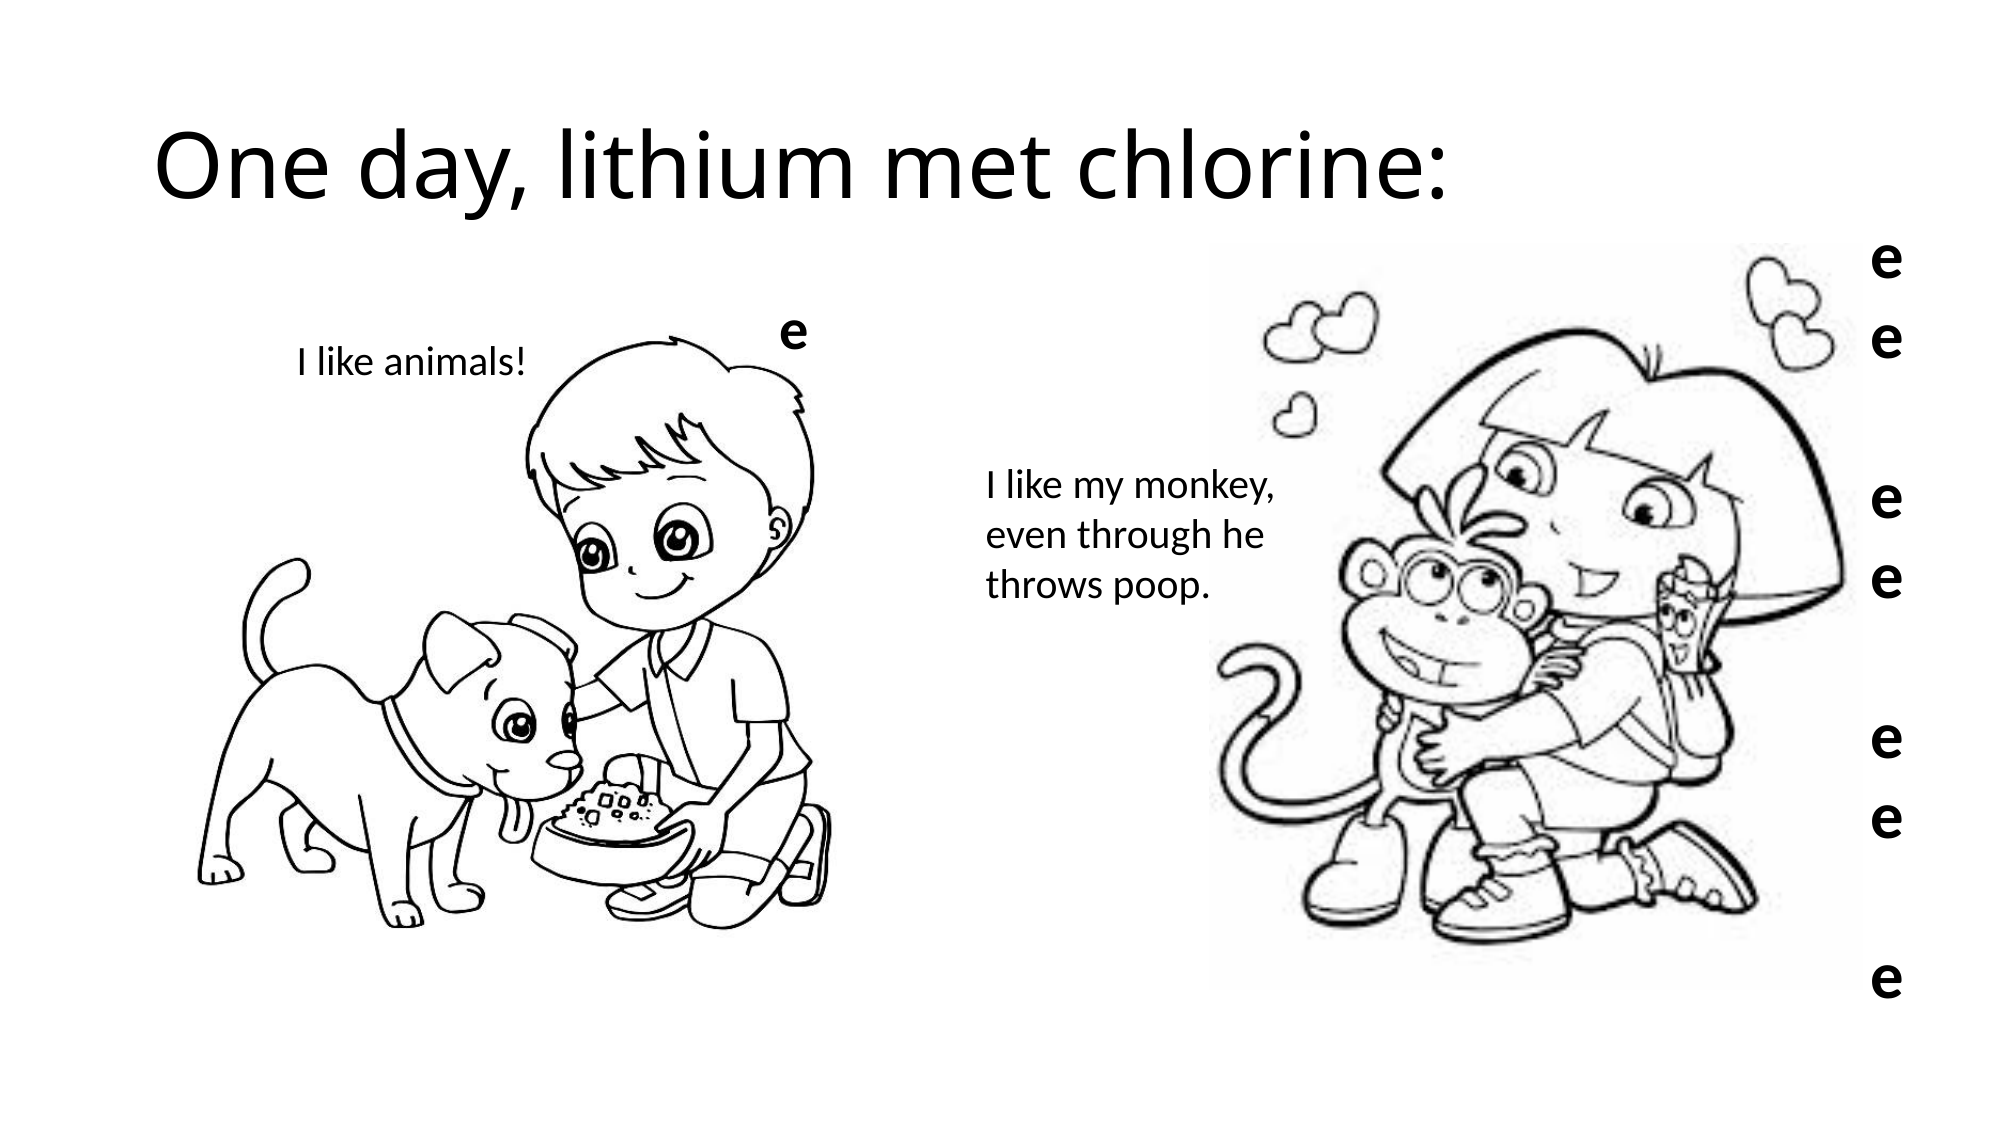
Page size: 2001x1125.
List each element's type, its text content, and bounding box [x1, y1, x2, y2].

picture [1209, 243, 1863, 990]
title One day, lithium met chlorine: [137, 59, 1863, 278]
text_box e e e e e e e [1855, 204, 1957, 1020]
text_box e [764, 283, 1105, 369]
picture [187, 306, 841, 959]
text_box I like my monkey, even through he throws poop. [970, 449, 1209, 615]
